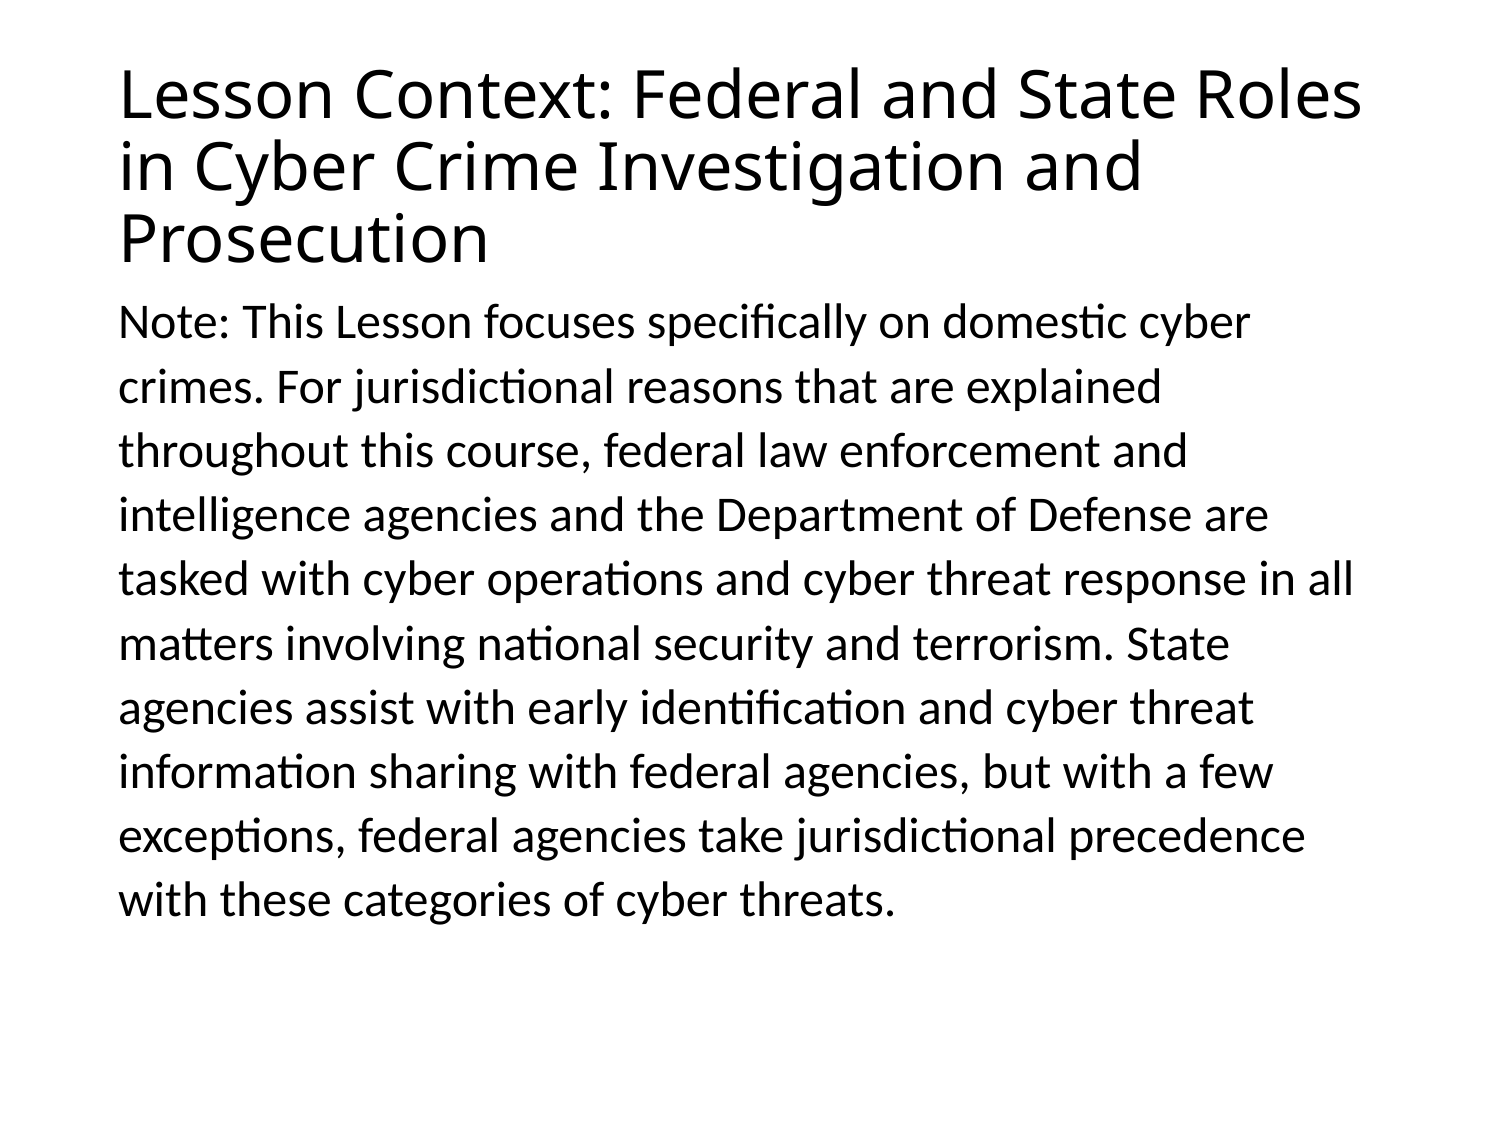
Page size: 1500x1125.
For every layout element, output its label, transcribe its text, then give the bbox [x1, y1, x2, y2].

list Note: This Lesson focuses specifically on domestic cyber crimes. For jurisdictional reasons that are explained throughout this course, federal law enforcement and intelligence agencies and the Department of Defense are tasked with cyber operations and cyber threat response in all matters involving national security and terrorism. State agencies assist with early identification and cyber threat information sharing with federal agencies, but with a few exceptions, federal agencies take jurisdictional precedence with these categories of cyber threats. [102, 277, 1411, 992]
title Lesson Context: Federal and State Roles in Cyber Crime Investigation and Prosecution [102, 59, 1398, 277]
